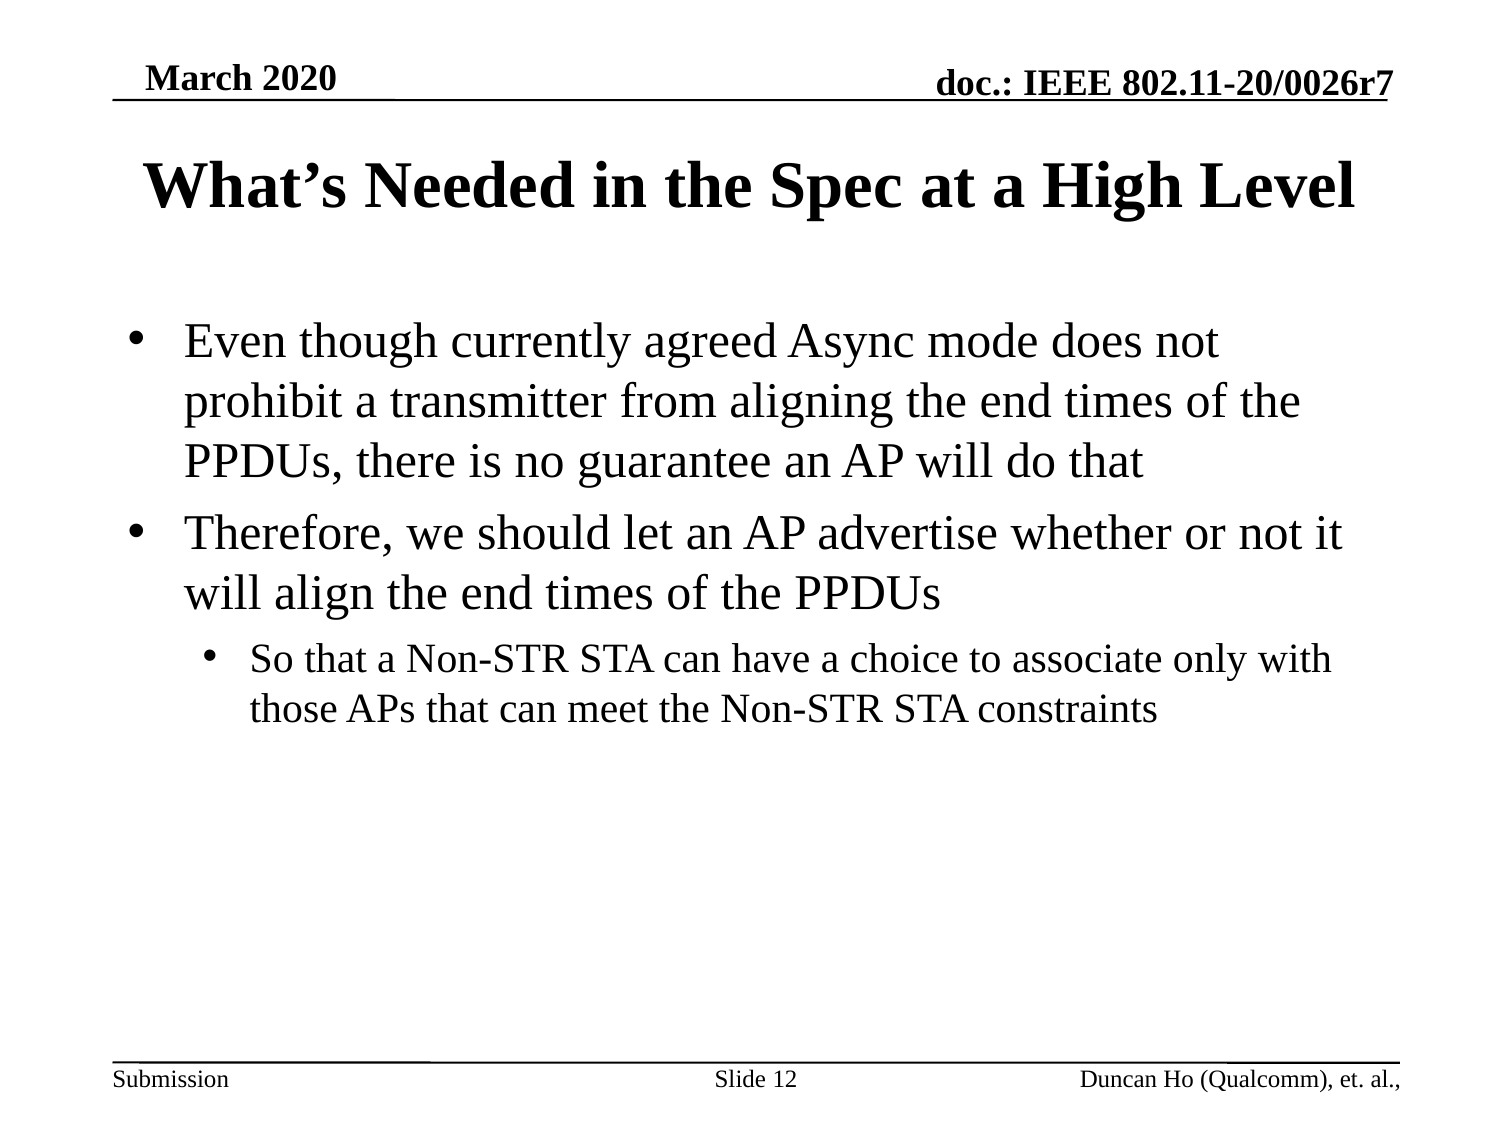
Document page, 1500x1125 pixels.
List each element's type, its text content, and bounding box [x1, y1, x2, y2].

list Even though currently agreed Async mode does not prohibit a transmitter from aligning the end times of the PPDUs, there is no guarantee an AP will do that Therefore, we should let an AP advertise whether or not it will align the end times of the PPDUs So that a Non-STR STA can have a choice to associate only with those APs that can meet the Non-STR STA constraints [112, 299, 1388, 1000]
footer Duncan Ho (Qualcomm), et. al., [878, 1061, 1402, 1093]
title What’s Needed in the Spec at a High Level [112, 112, 1388, 251]
slide_number Slide 12 [712, 1061, 800, 1123]
